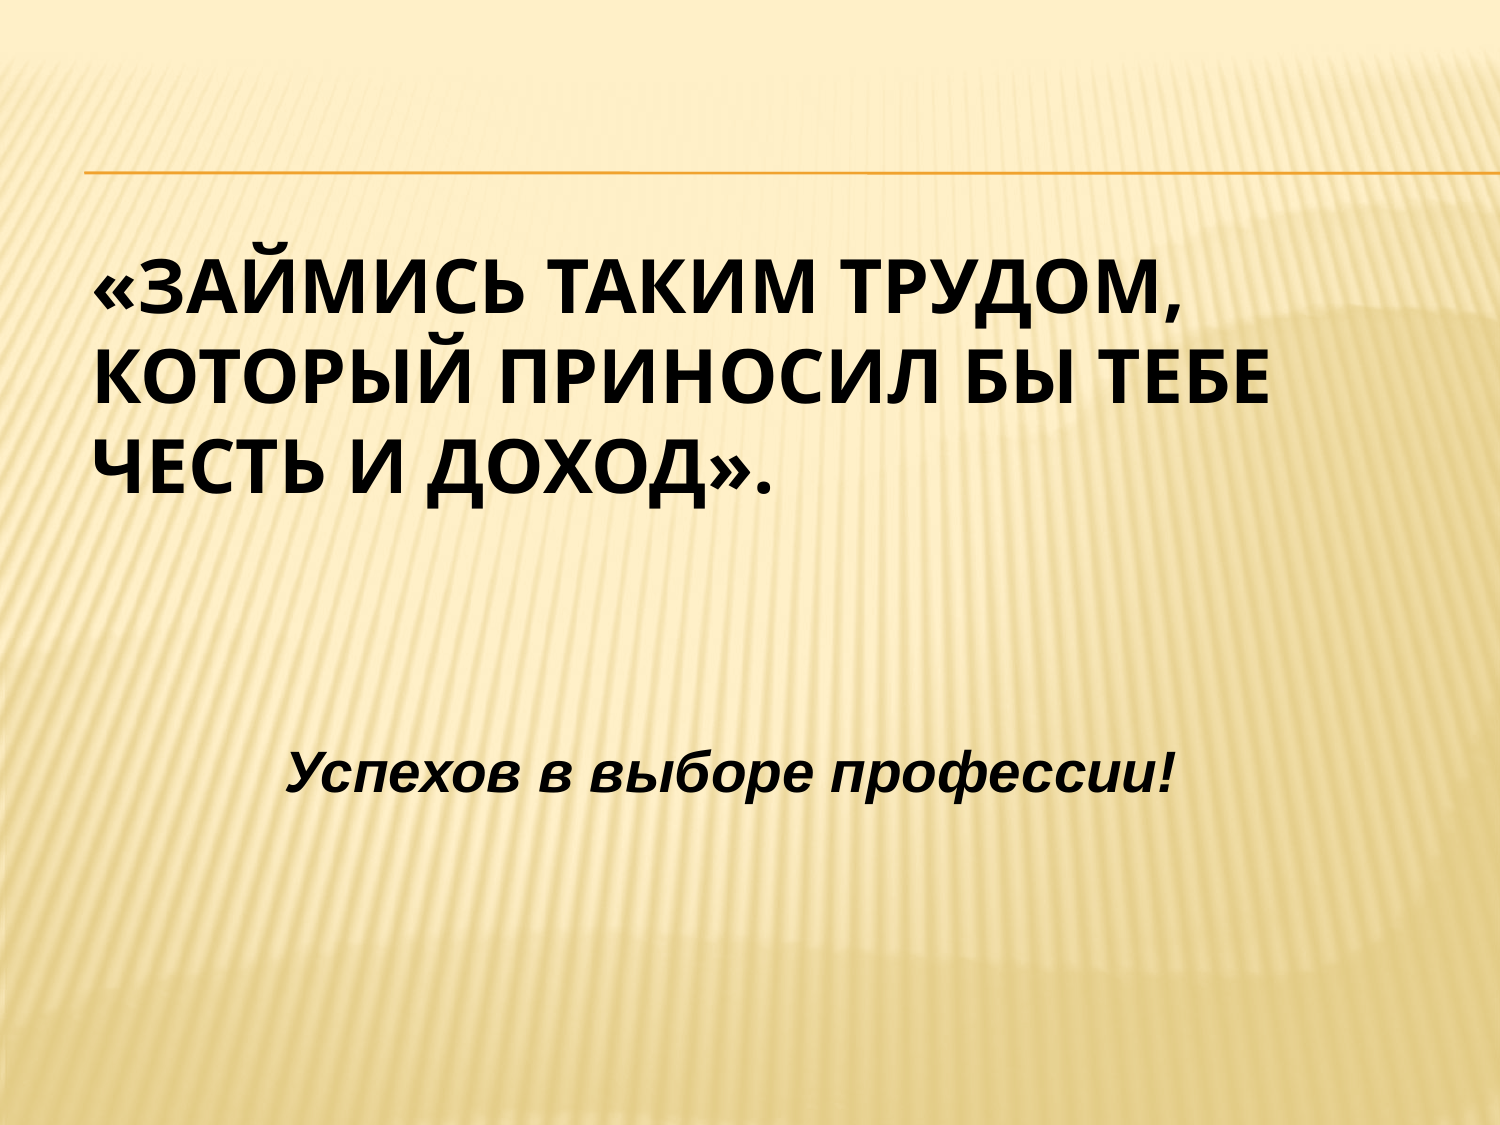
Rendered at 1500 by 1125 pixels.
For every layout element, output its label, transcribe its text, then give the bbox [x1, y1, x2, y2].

title «Займись таким трудом, который приносил бы тебе честь и доход». [76, 172, 1424, 575]
text_box Успехов в выборе профессии! [163, 726, 1298, 812]
